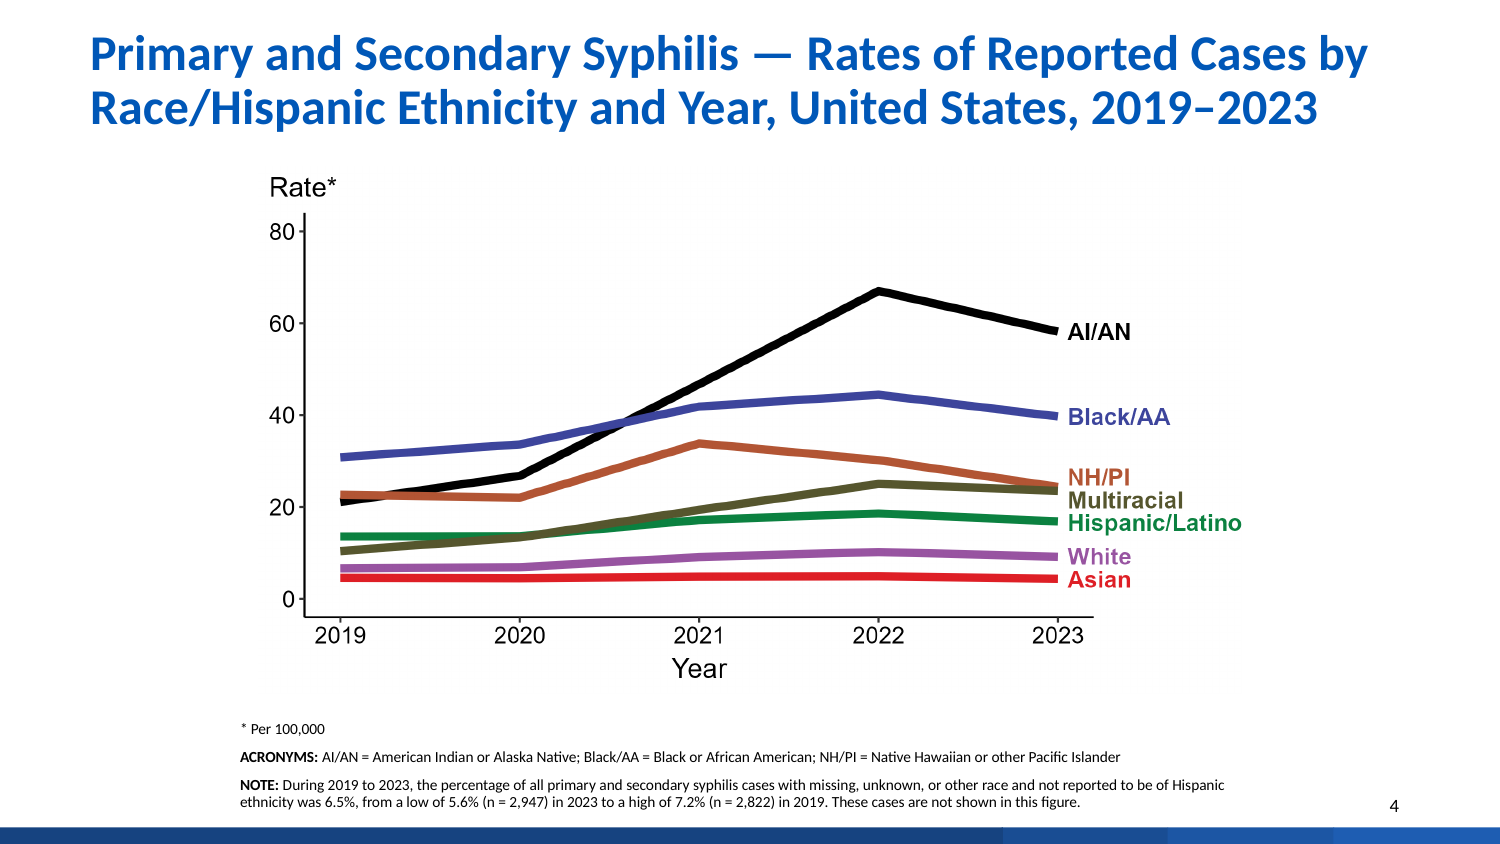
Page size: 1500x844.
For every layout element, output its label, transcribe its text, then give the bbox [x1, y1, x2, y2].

list * Per 100,000 ACRONYMS: AI/AN = American Indian or Alaska Native; Black/AA = Black or African American; NH/PI = Native Hawaiian or other Pacific Islander NOTE: During 2019 to 2023, the percentage of all primary and secondary syphilis cases with missing, unknown, or other race and not reported to be of Hispanic ethnicity was 6.5%, from a low of 5.6% (n = 2,947) in 2023 to a high of 7.2% (n = 2,822) in 2019. These cases are not shown in this figure. [225, 714, 1275, 820]
title Primary and Secondary Syphilis — Rates of Reported Cases by Race/Hispanic Ethnicity and Year, United States, 2019–2023 [75, 19, 1425, 144]
picture [258, 166, 1242, 694]
